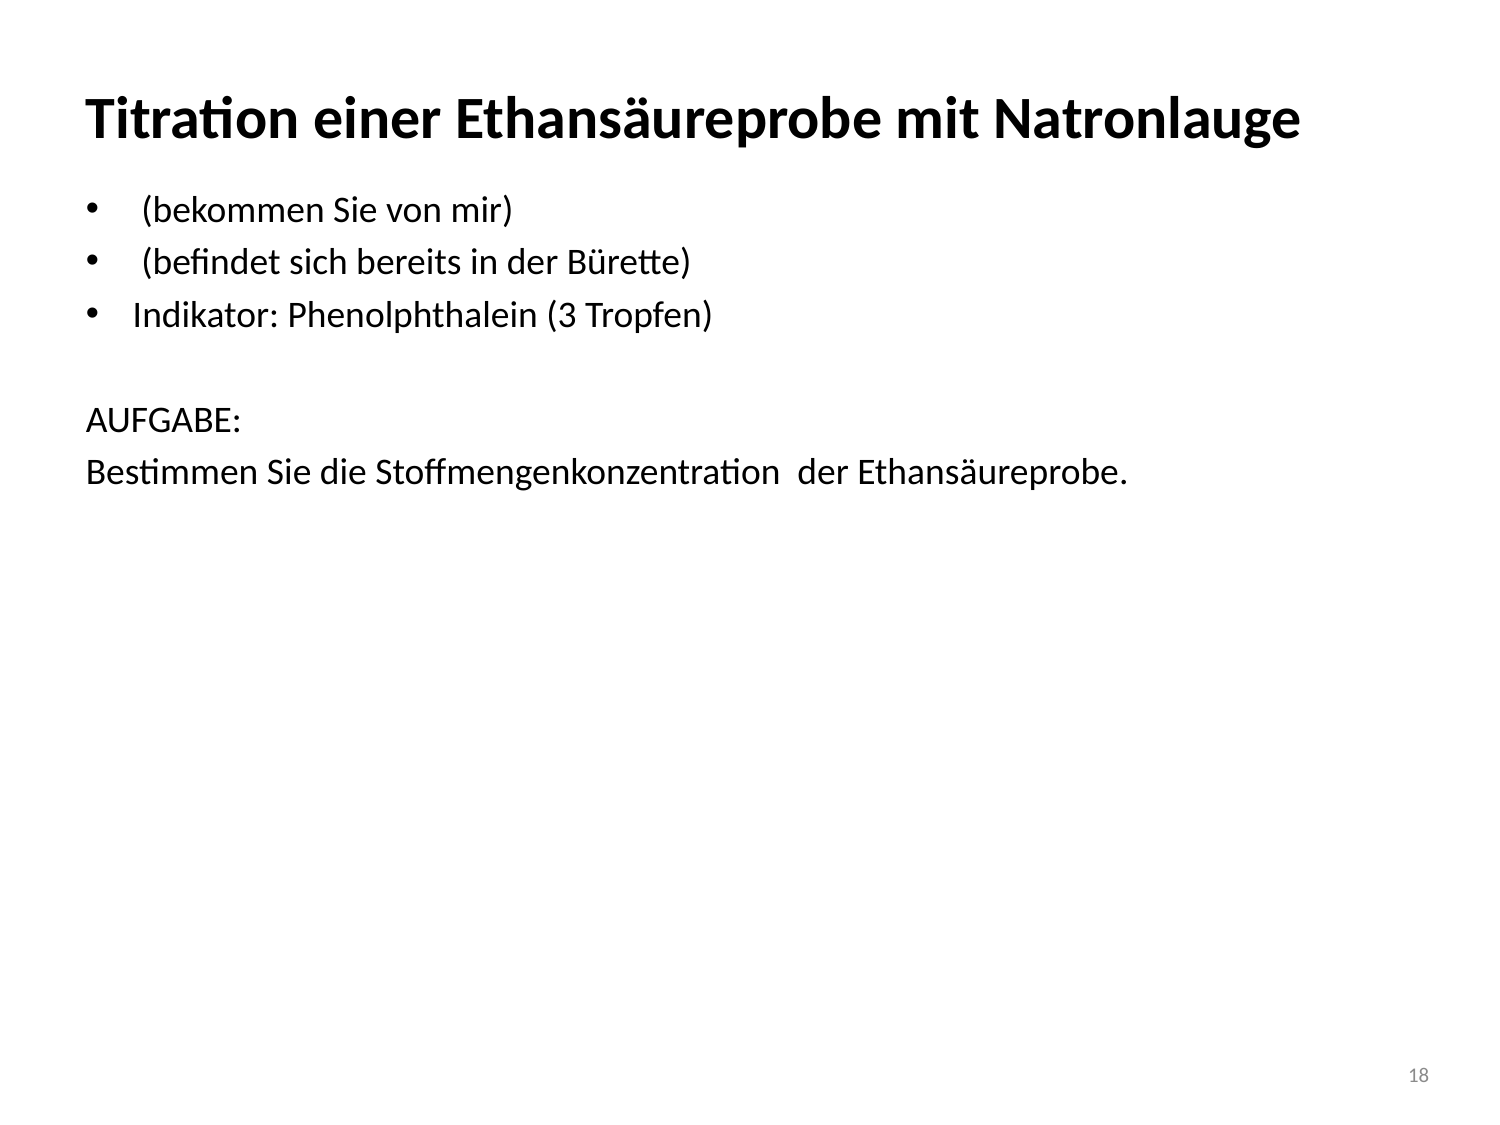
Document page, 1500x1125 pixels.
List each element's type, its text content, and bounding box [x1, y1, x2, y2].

slide_number 18 [1311, 1051, 1430, 1087]
title Titration einer Ethansäureprobe mit Natronlauge [70, 70, 1430, 160]
